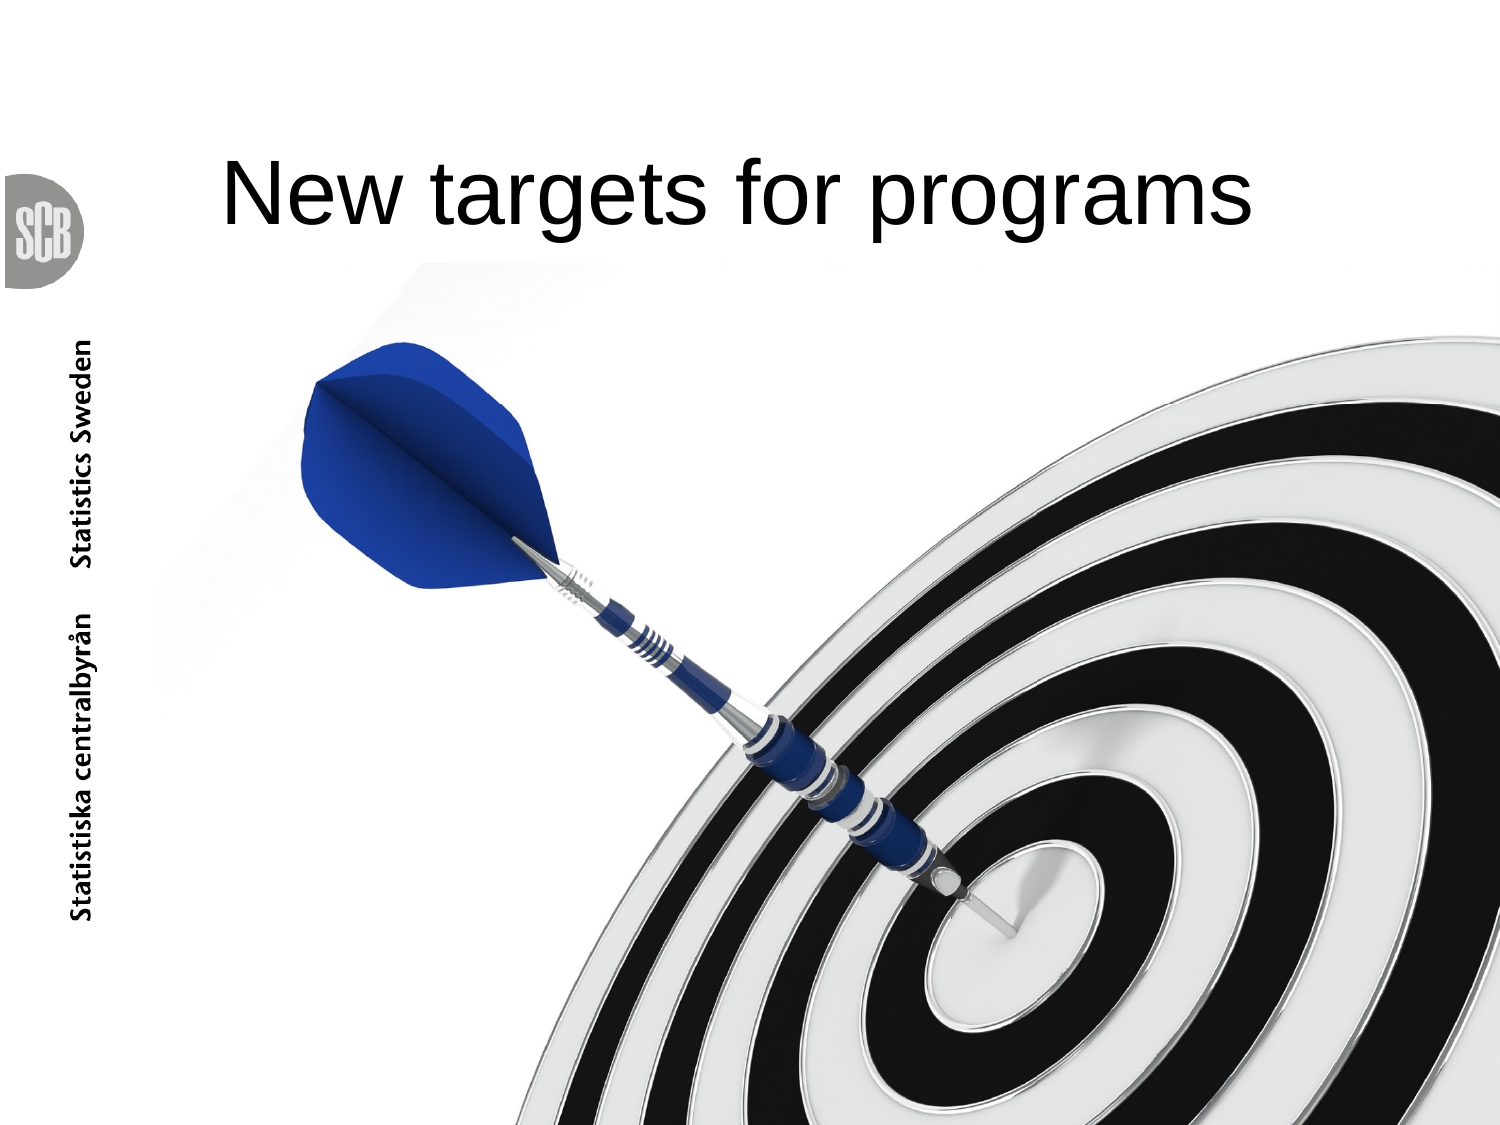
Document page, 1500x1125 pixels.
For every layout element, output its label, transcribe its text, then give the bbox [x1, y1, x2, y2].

picture [5, 174, 97, 921]
text_box New targets for programs [206, 125, 1425, 262]
picture [159, 263, 1500, 1125]
